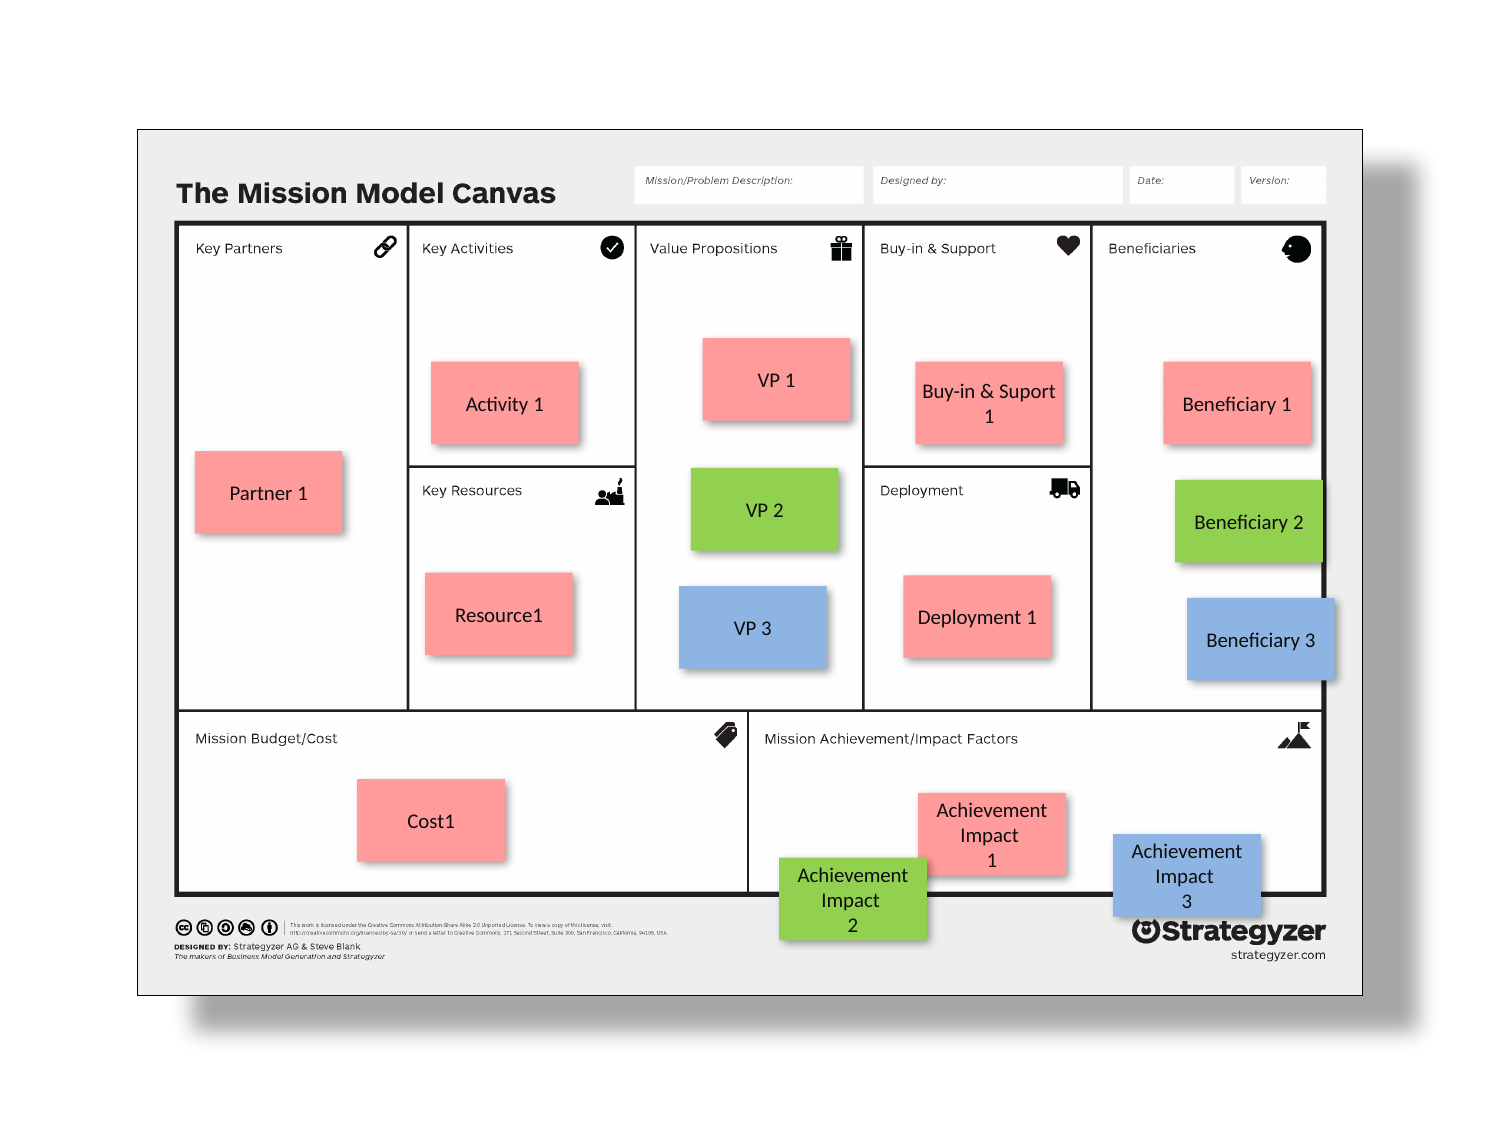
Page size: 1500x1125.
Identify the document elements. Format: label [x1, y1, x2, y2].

picture [137, 129, 1363, 996]
